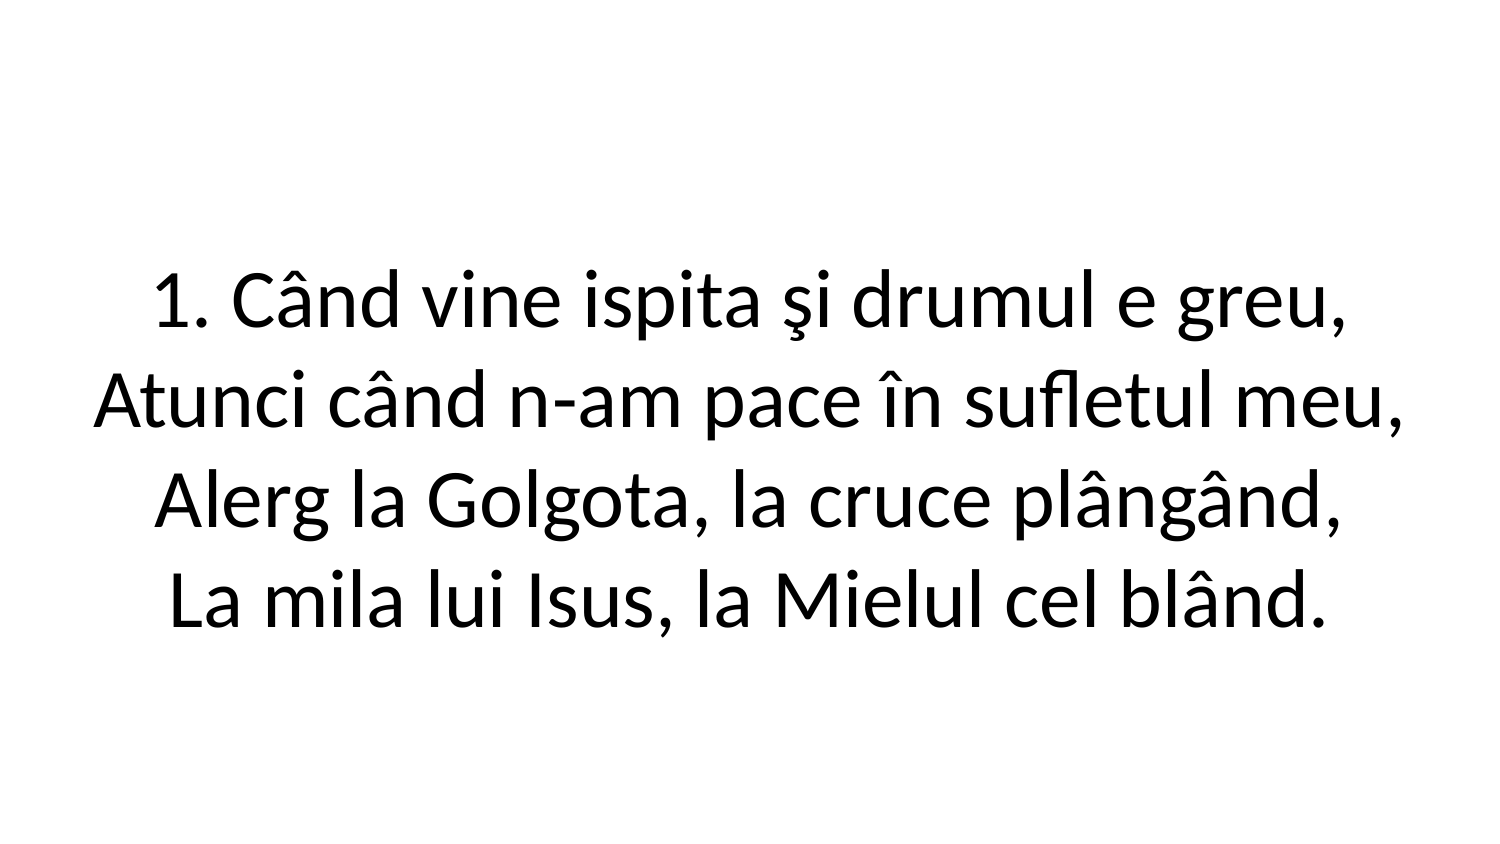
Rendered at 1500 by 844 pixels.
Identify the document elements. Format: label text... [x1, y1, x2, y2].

text_box 1. Când vine ispita şi drumul e greu, Atunci când n­-am pace în sufletul meu, Alerg la Golgota, la cruce plângând, La mila lui Isus, la Mielul cel blând. [78, 192, 1422, 652]
